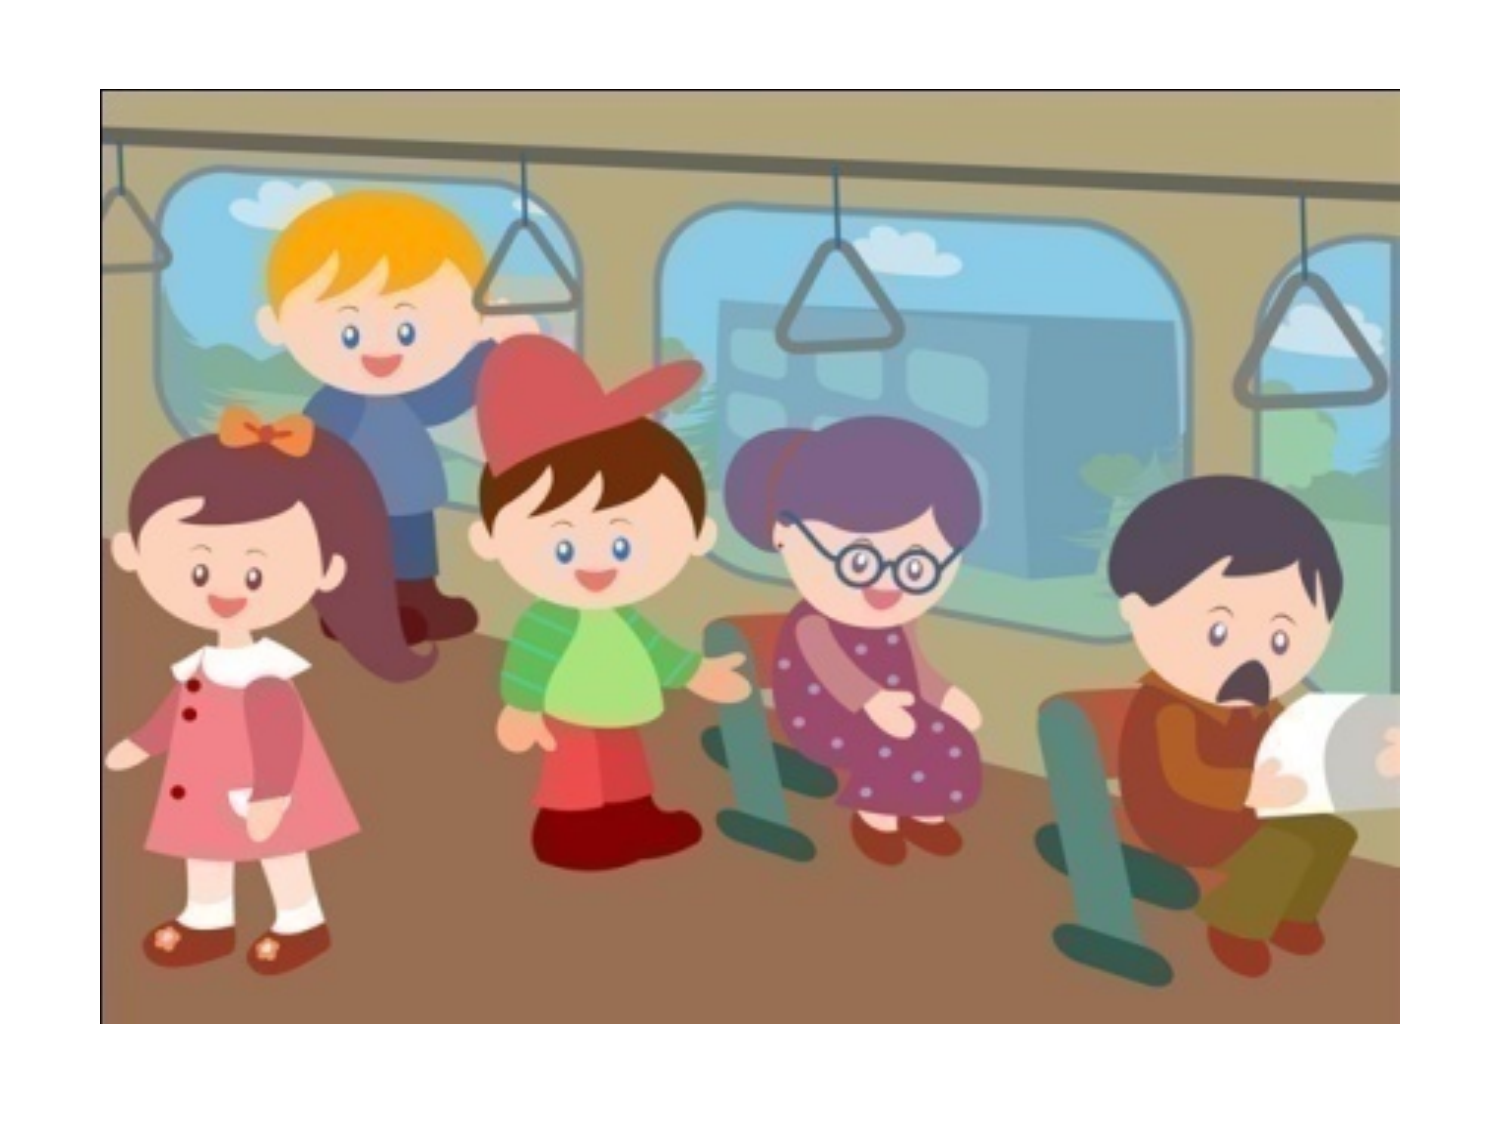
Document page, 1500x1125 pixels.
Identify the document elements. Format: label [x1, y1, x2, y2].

list [100, 89, 1400, 1024]
